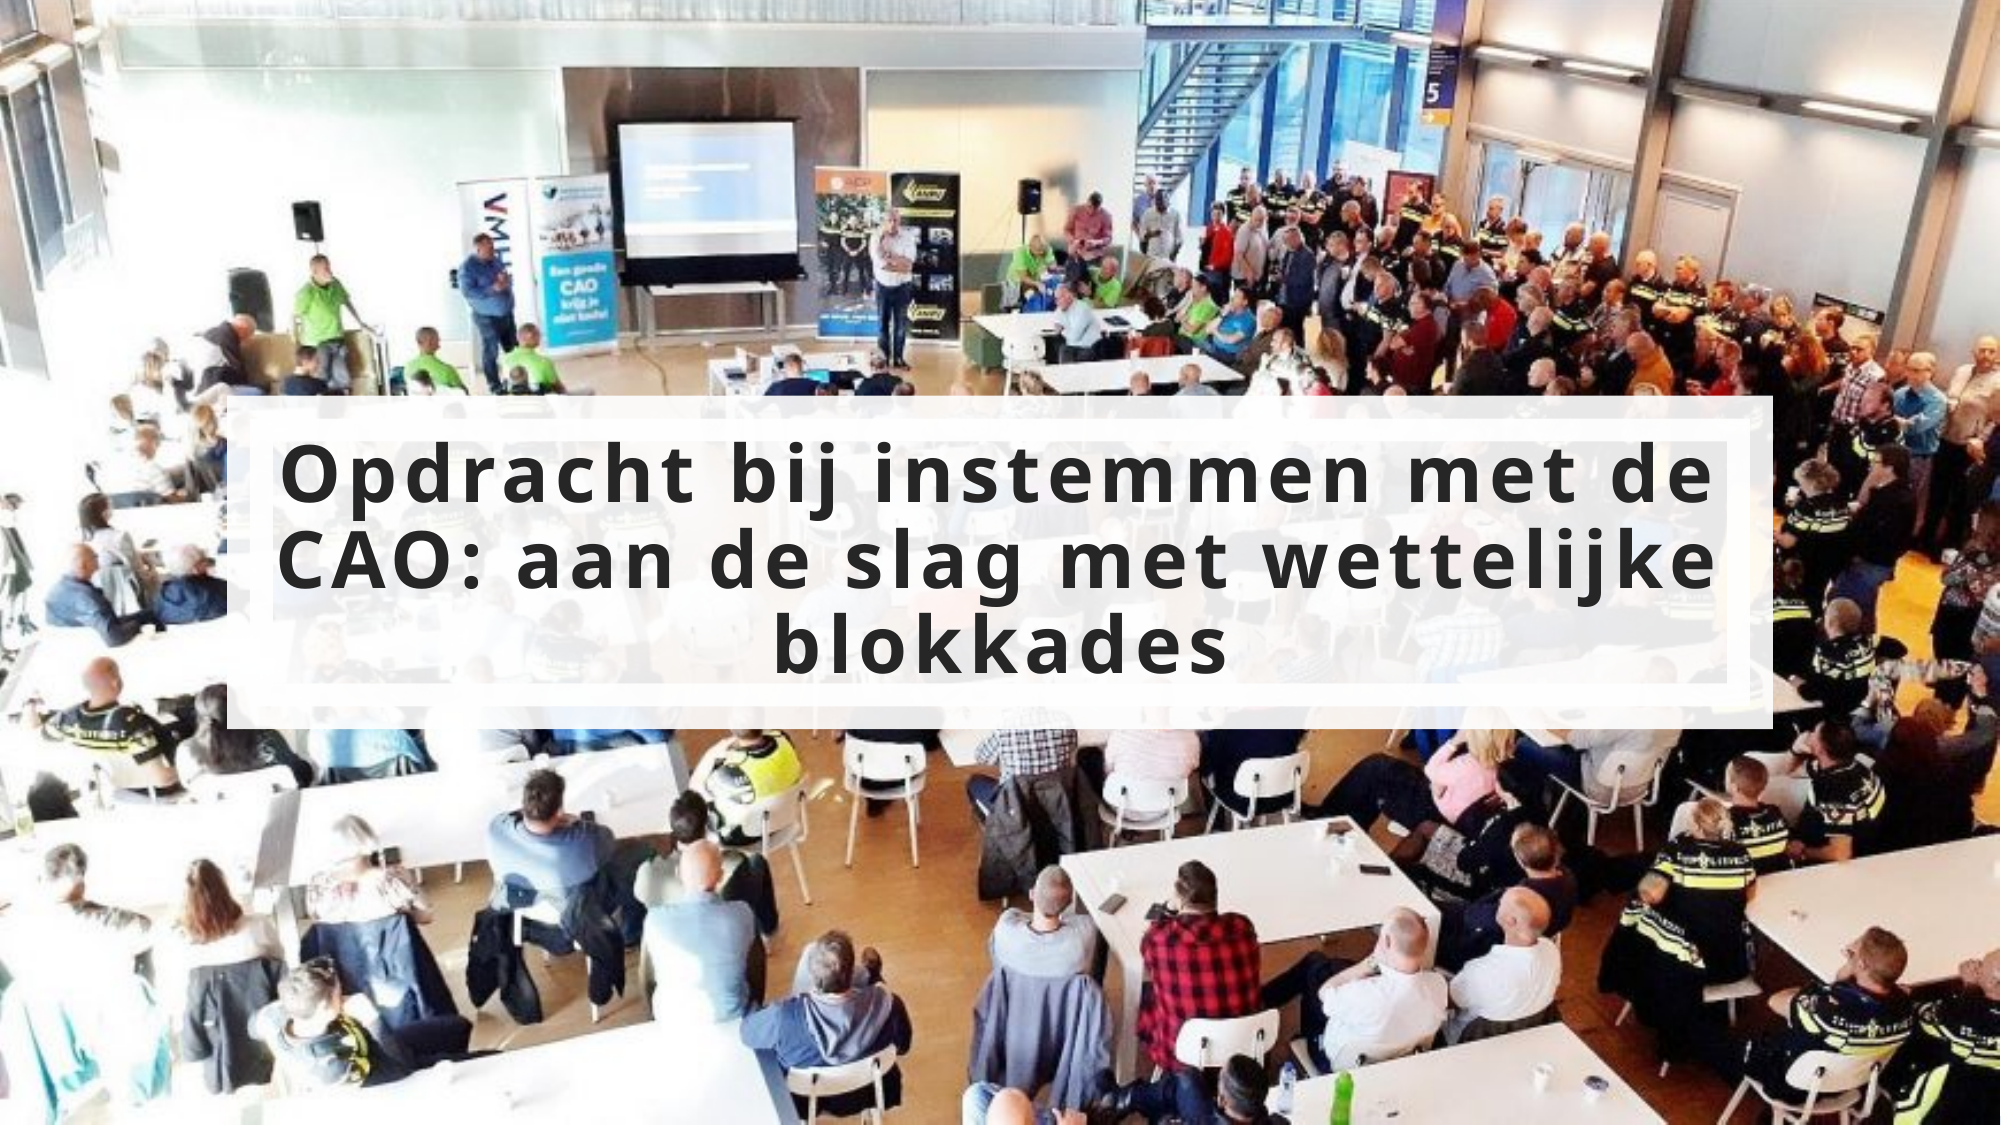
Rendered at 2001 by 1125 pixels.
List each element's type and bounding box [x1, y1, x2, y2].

list [0, 0, 2000, 1125]
